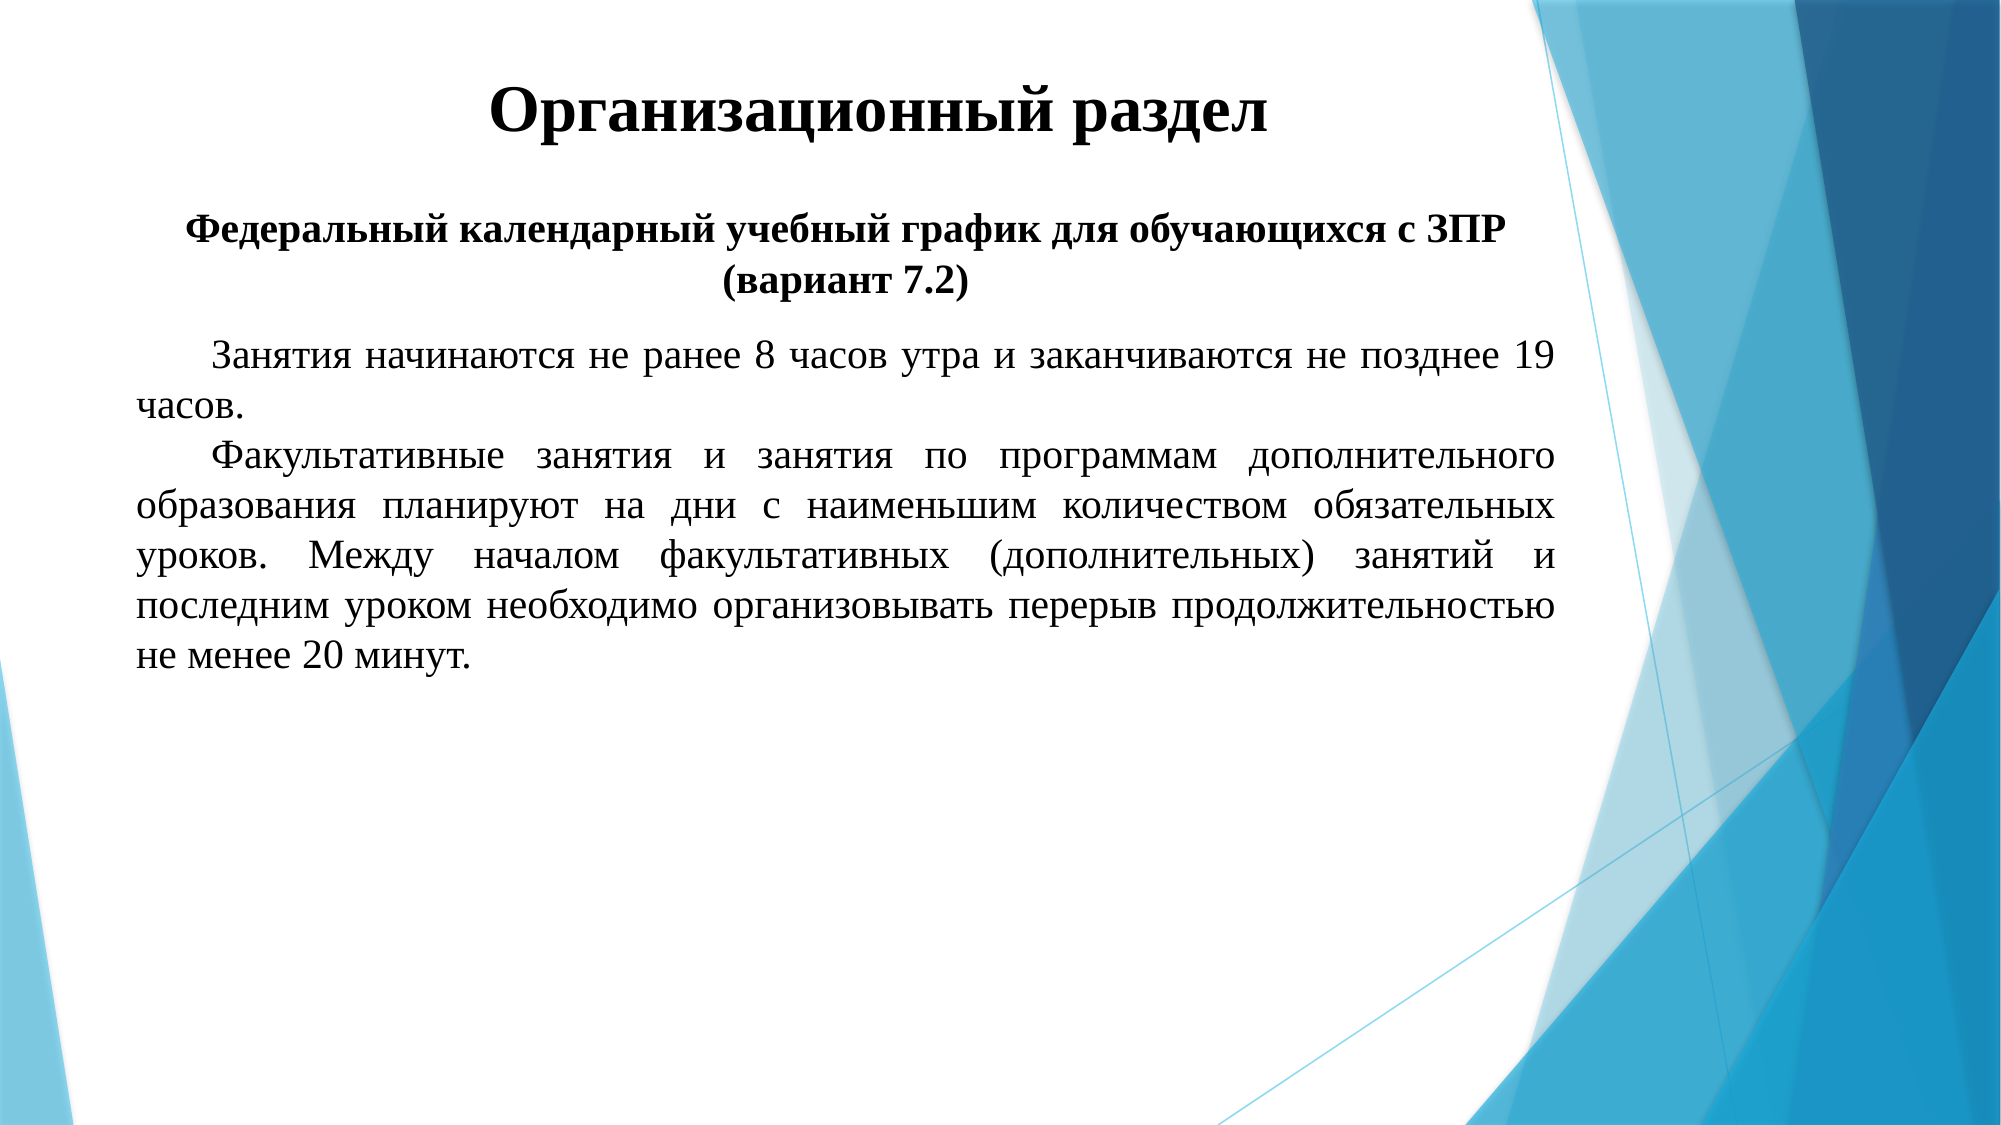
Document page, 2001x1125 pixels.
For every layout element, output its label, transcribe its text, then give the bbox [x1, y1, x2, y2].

title Организационный раздел [173, 57, 1585, 274]
list Федеральный календарный учебный график для обучающихся с ЗПР (вариант 7.2) Занятия начинаются не ранее 8 часов утра и заканчиваются не позднее 19 часов. Факультативные занятия и занятия по программам дополнительного образования планируют на дни с наименьшим количеством обязательных уроков. Между началом факультативных (дополнительных) занятий и последним уроком необходимо организовывать перерыв продолжительностью не менее 20 минут. [120, 193, 1571, 1083]
